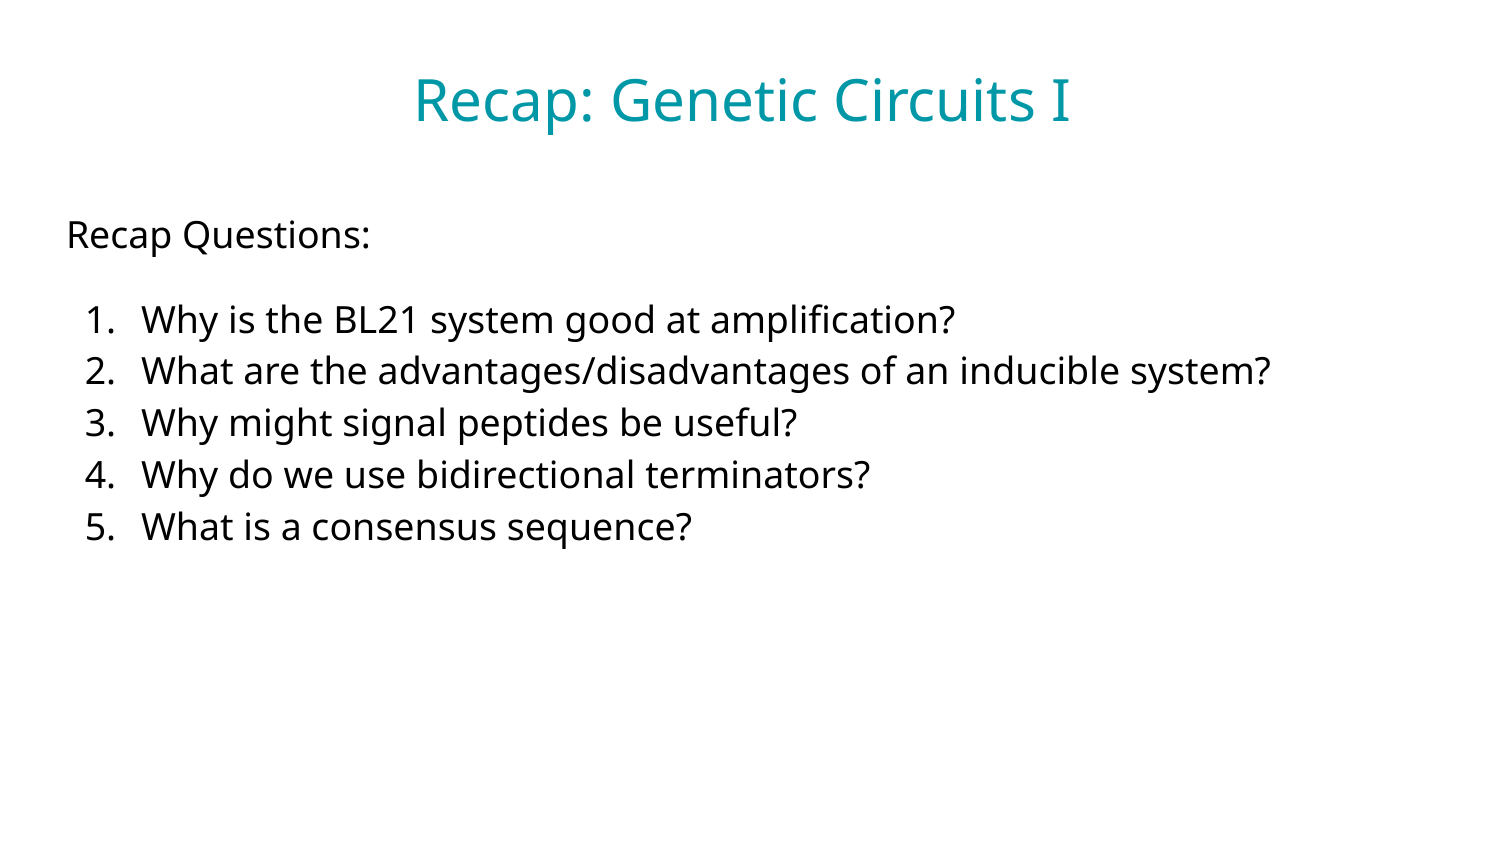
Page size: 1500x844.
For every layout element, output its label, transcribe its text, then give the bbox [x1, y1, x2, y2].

title Recap: Genetic Circuits I [51, 48, 1449, 143]
list Recap Questions: Why is the BL21 system good at amplification? What are the advantages/disadvantages of an inducible system? Why might signal peptides be useful? Why do we use bidirectional terminators? What is a consensus sequence? [51, 189, 1449, 750]
